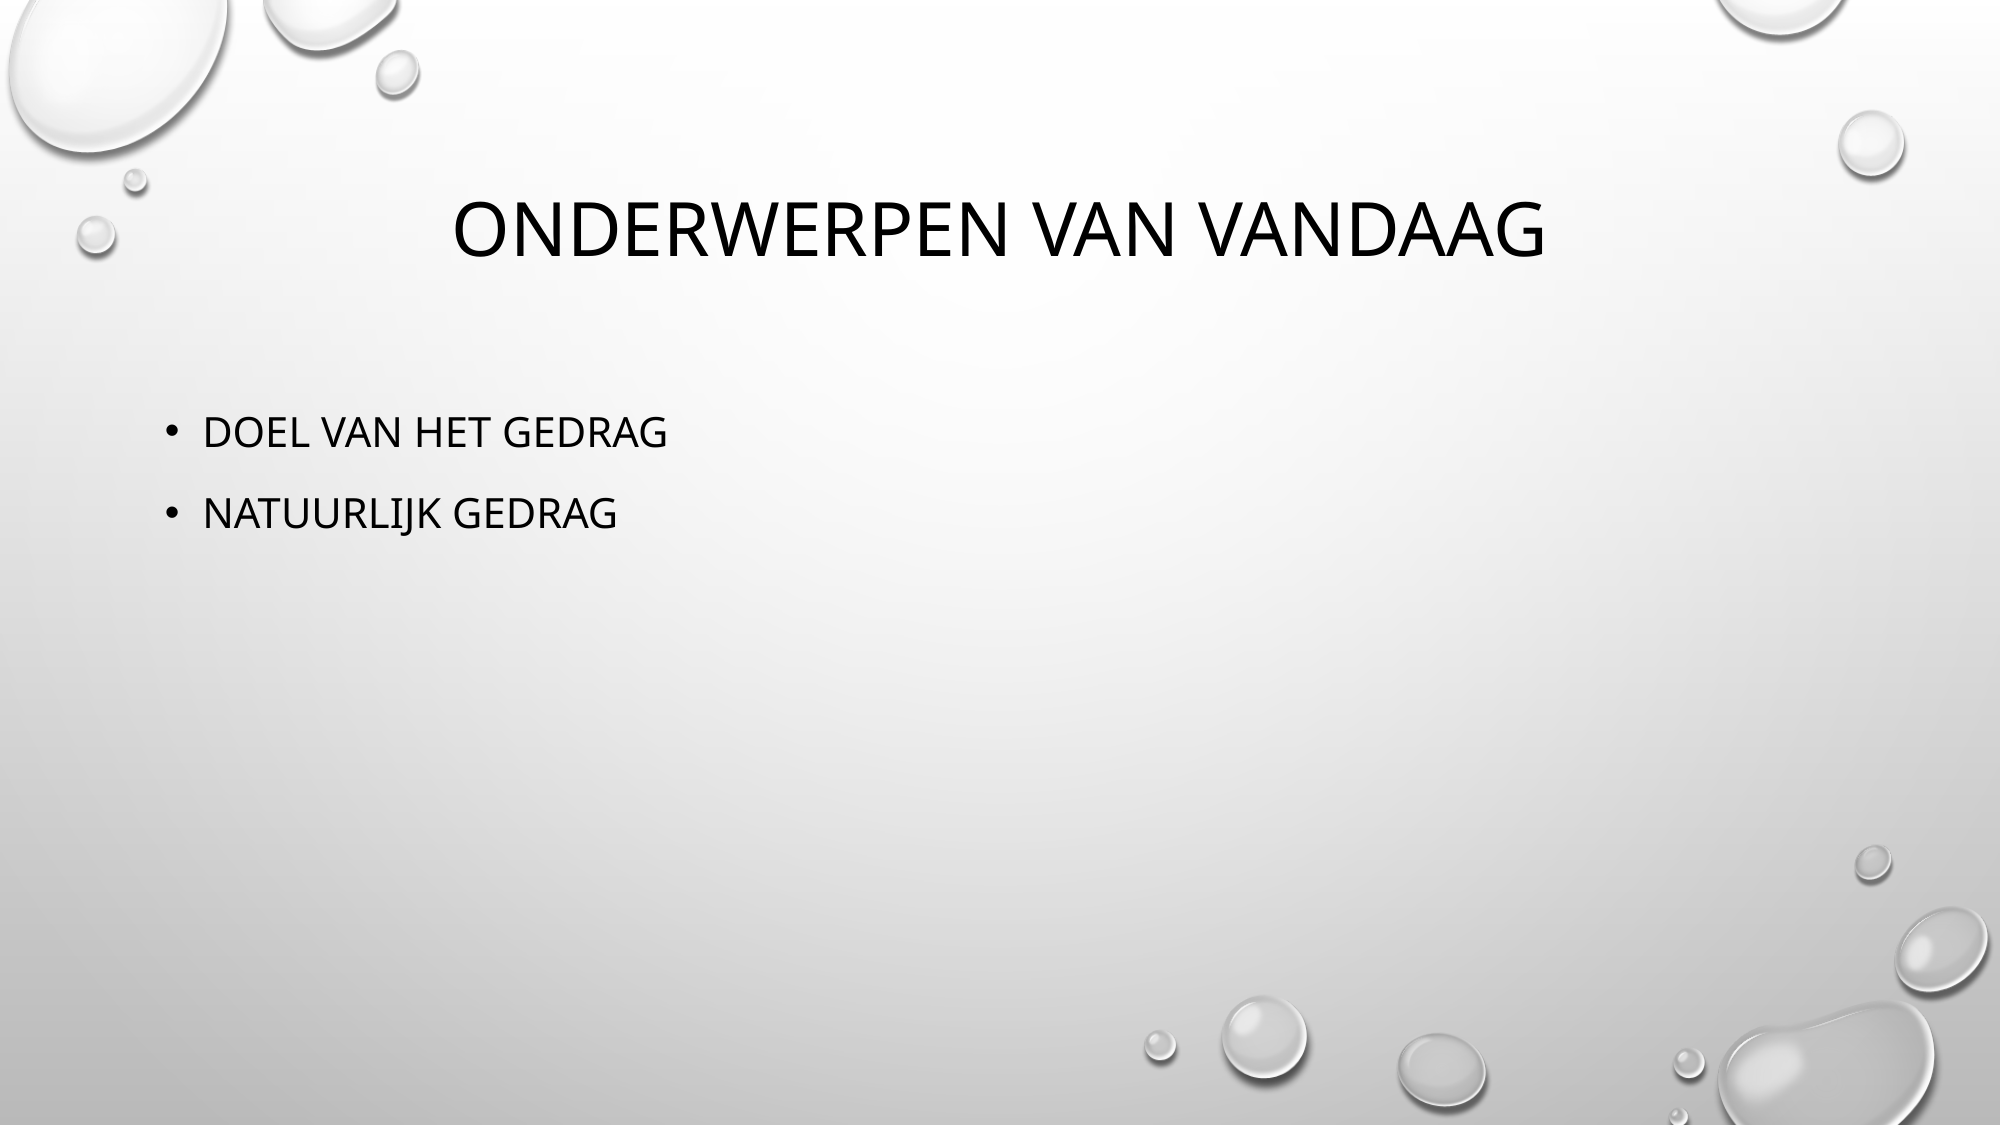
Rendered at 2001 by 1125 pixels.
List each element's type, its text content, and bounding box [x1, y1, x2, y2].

title Onderwerpen van vandaag [149, 101, 1851, 364]
list Doel van het gedrag Natuurlijk gedrag [149, 388, 1850, 950]
picture [0, 0, 2000, 1125]
